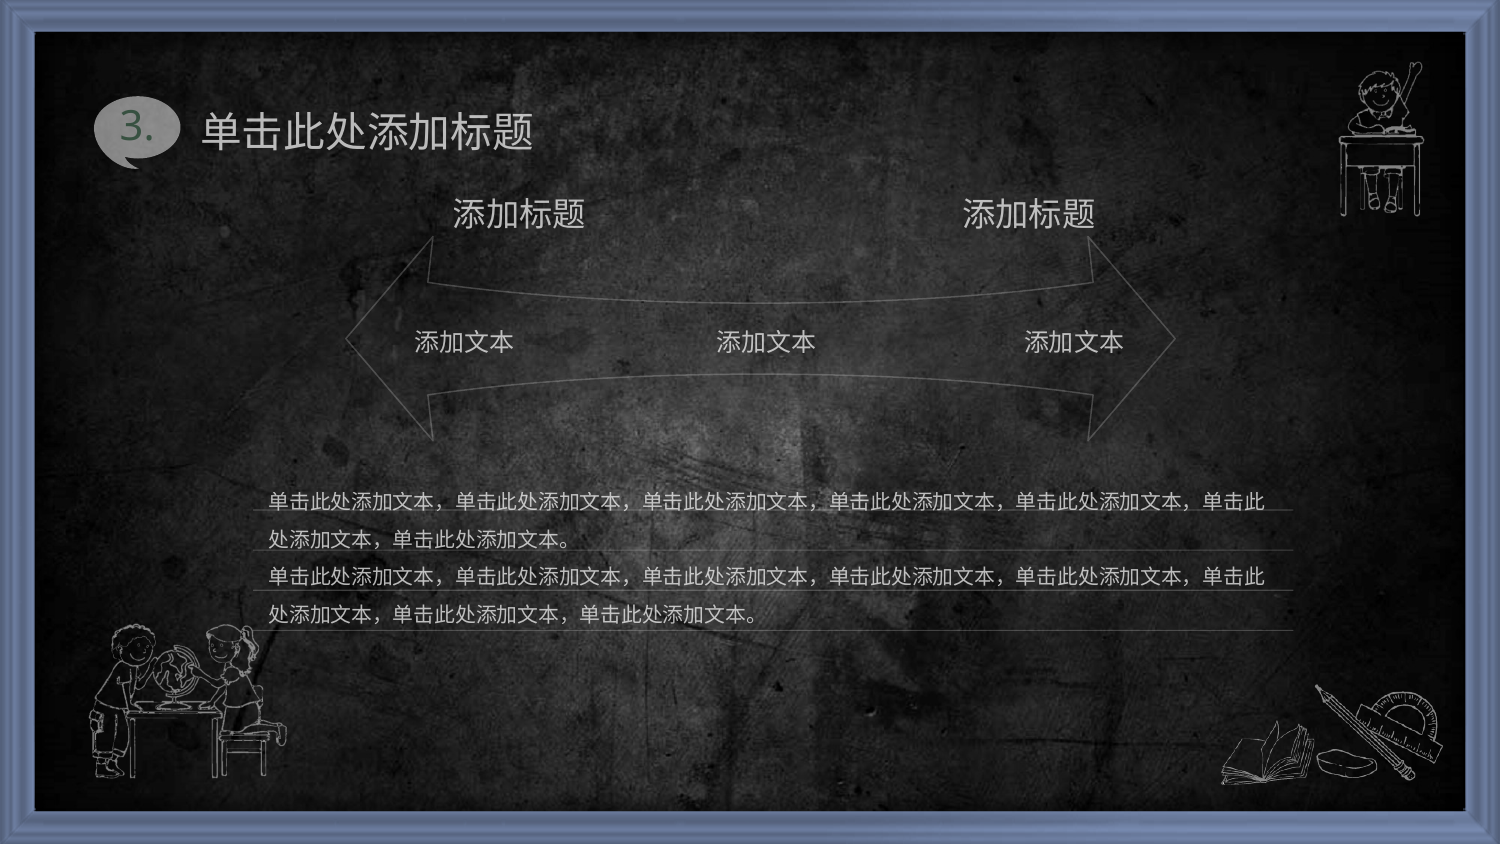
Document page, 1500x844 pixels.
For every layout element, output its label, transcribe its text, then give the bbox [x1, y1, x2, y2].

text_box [345, 236, 1176, 441]
picture [1332, 54, 1434, 223]
picture [1221, 684, 1443, 785]
text_box 添加标题 [901, 185, 1157, 234]
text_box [252, 468, 1294, 636]
text_box 添加标题 [392, 185, 647, 234]
title 单击此处添加标题 [185, 97, 1022, 164]
picture [64, 582, 292, 791]
